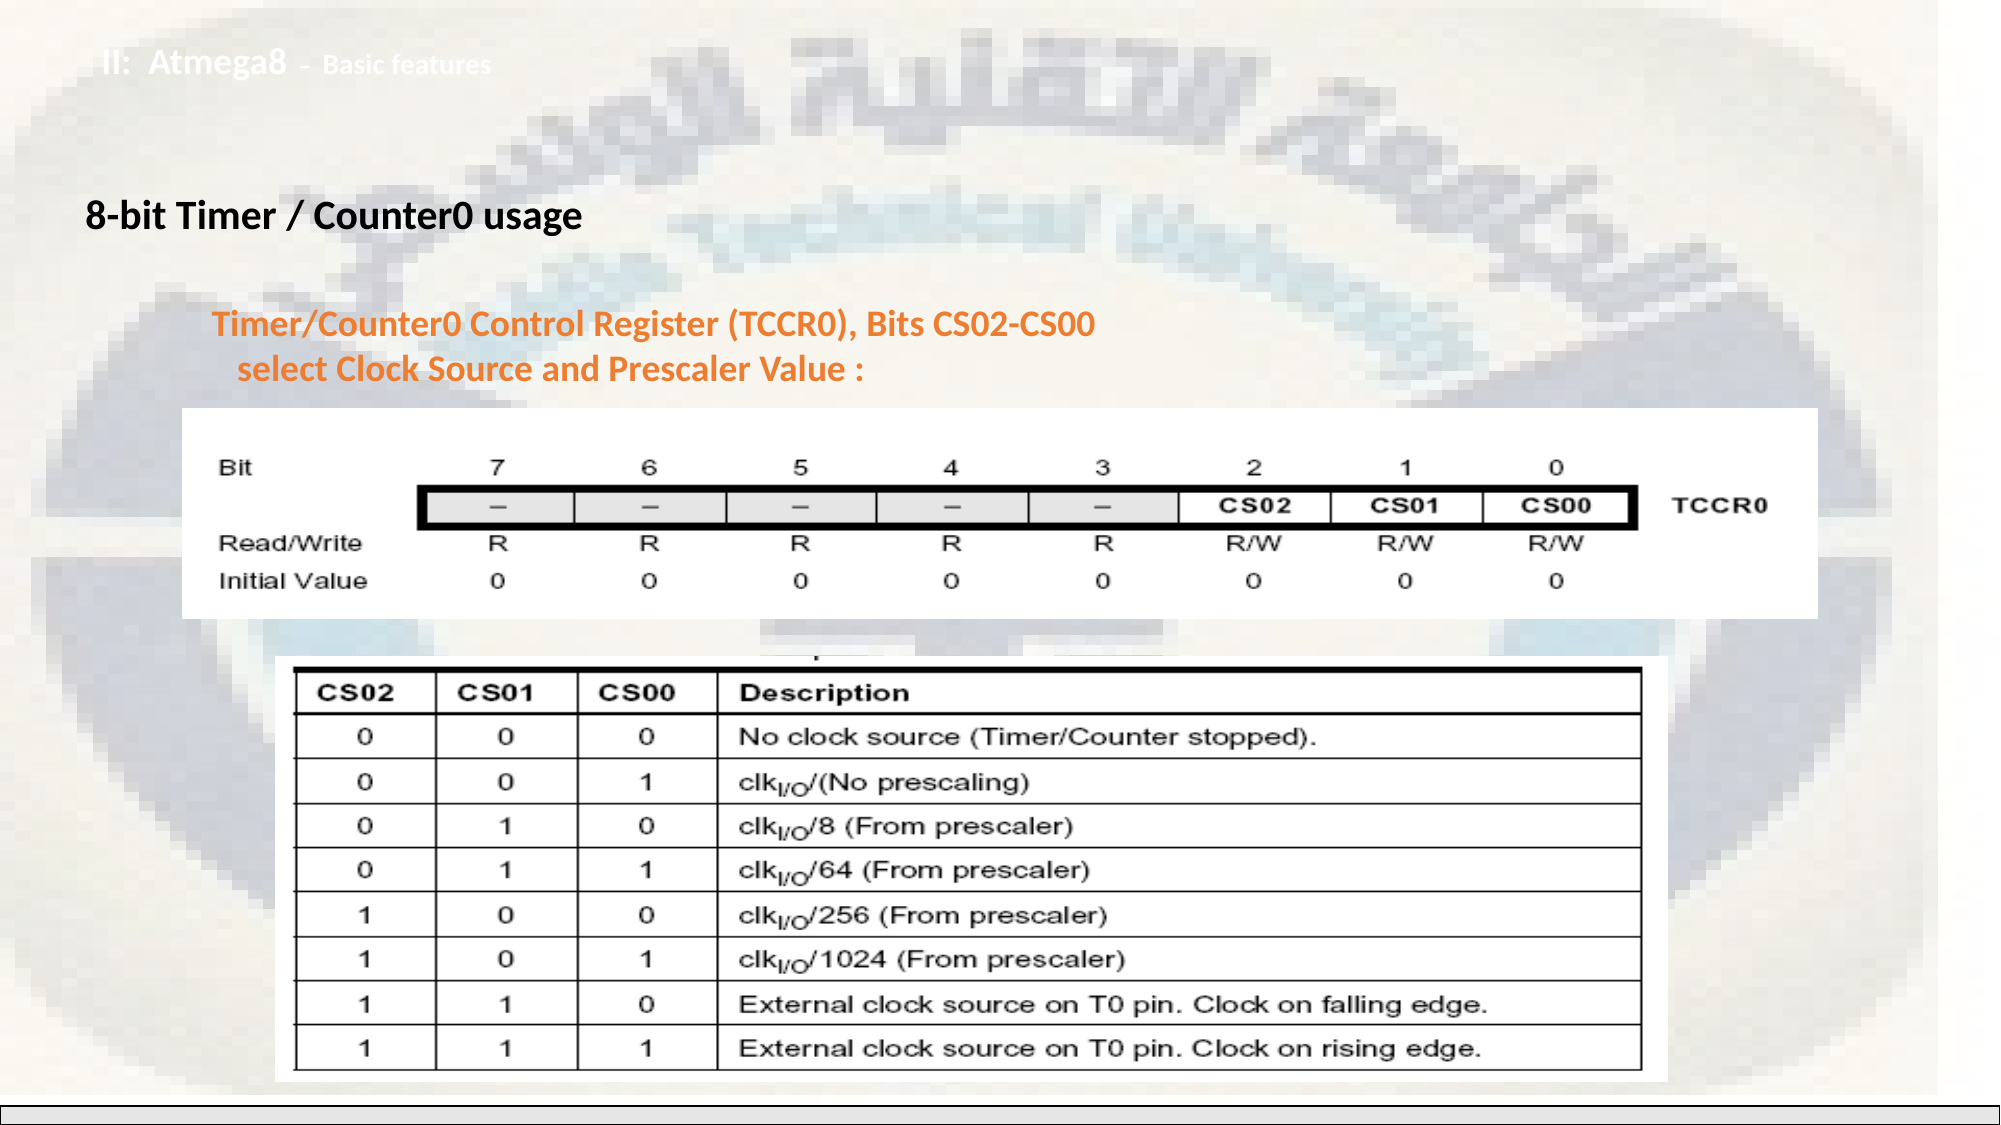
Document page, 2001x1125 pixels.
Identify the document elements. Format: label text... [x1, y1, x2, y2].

text_box [0, 1105, 2000, 1125]
picture [275, 656, 1668, 1083]
text_box Label Operator Operand[s] ;Comment INIT: mov ax, bx ; Copy contents of bx into ax Label - INIT: Operator - mov Operands - ax and bx Comment - alphanumeric string between ; and \n Not case sensitive Unlike other assemblers, destination operand is first mov is the mnemonic that the assembler translates into an opcode [0, 0, 2000, 1105]
text_box 8-bit Timer / Counter0 usage [70, 180, 1930, 291]
text_box Timer/Counter0 Control Register (TCCR0), Bits CS02-CS00 select Clock Source and Prescaler Value : [196, 291, 1898, 397]
picture [182, 408, 1818, 619]
text_box II: Atmega8 – Basic features [86, 29, 1457, 90]
